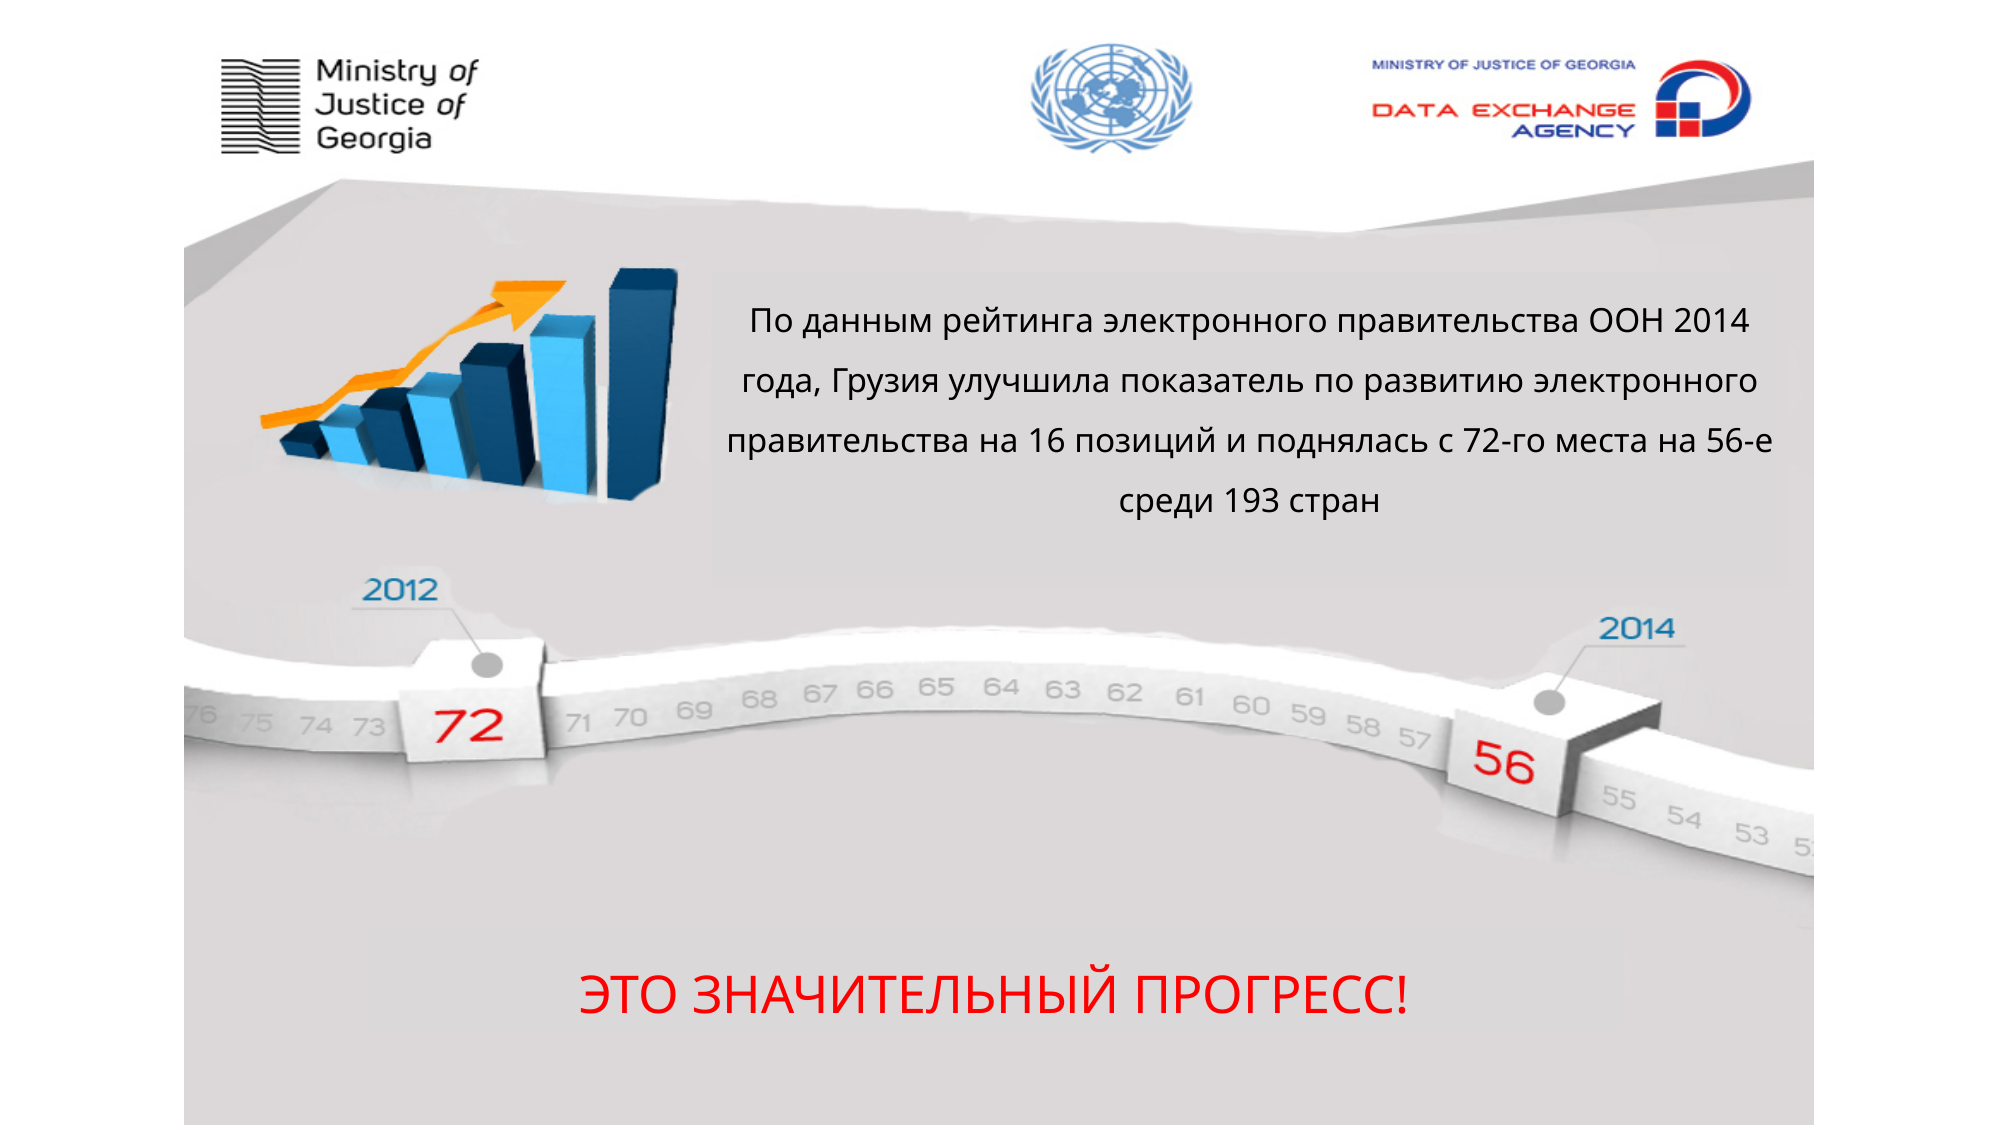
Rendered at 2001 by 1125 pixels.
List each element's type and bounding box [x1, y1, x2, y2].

list [184, 18, 1814, 1125]
